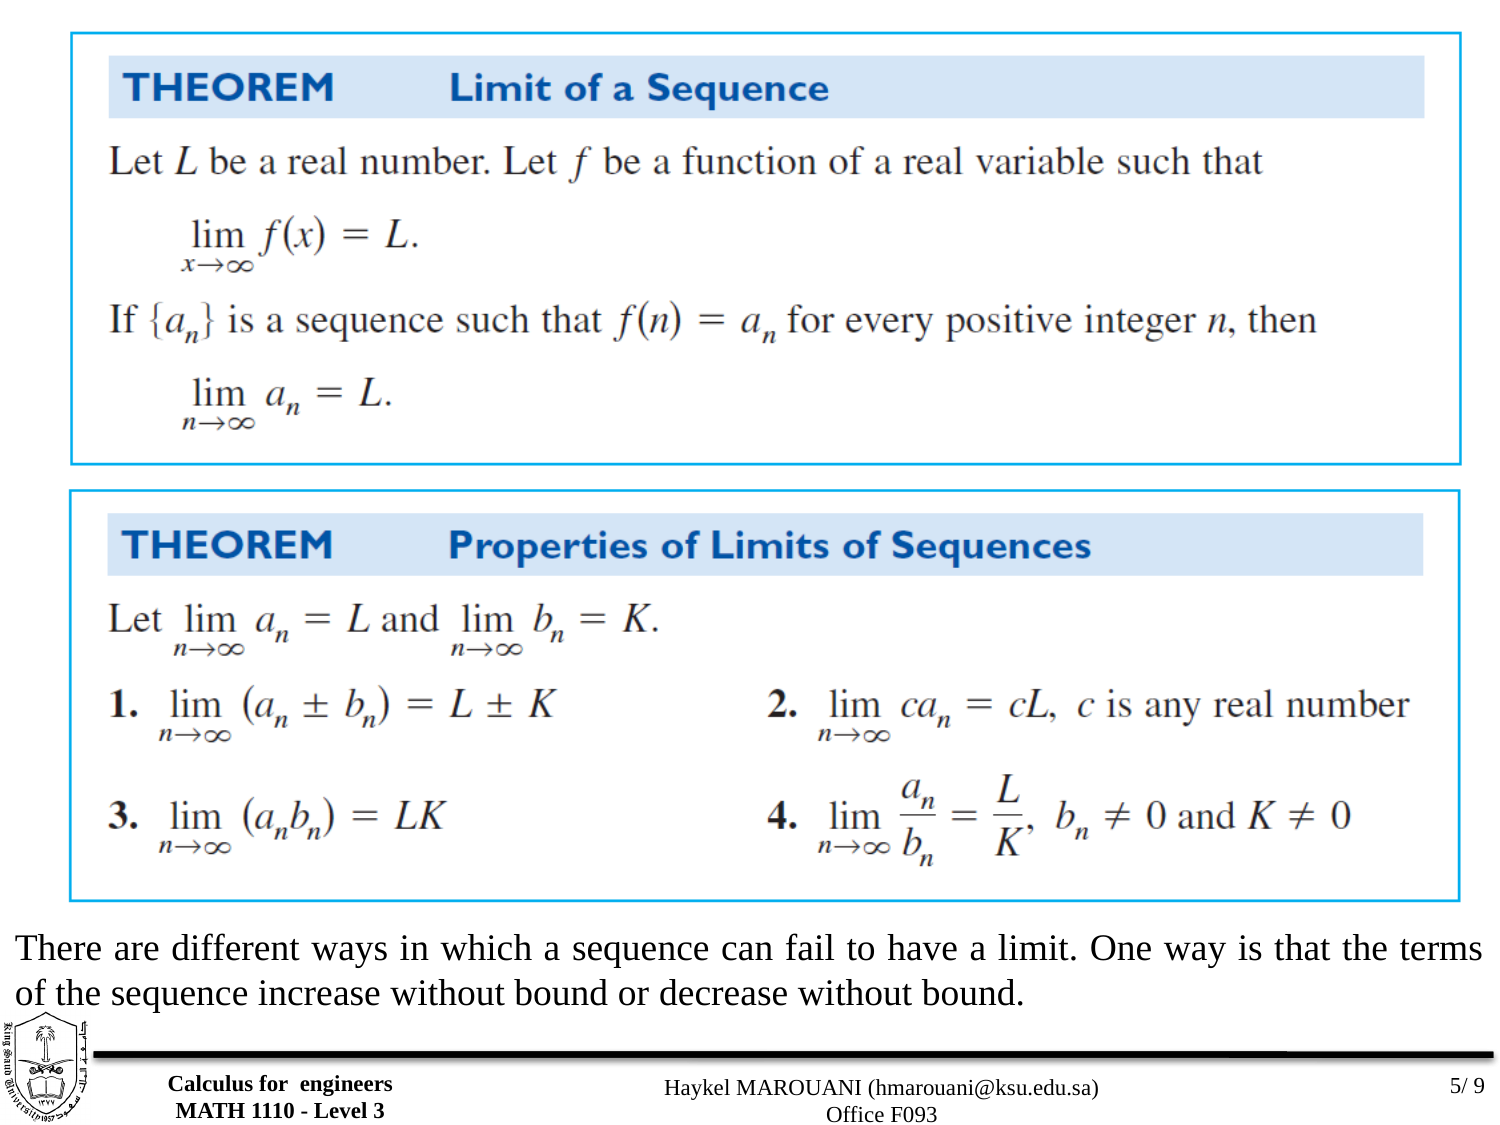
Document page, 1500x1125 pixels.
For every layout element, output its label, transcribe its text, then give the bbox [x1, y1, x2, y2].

picture [0, 1020, 91, 1125]
footer Haykel MAROUANI (hmarouani@ksu.edu.sa) Office F093 [644, 1065, 1120, 1125]
text_box There are different ways in which a sequence can fail to have a limit. One way is that the terms of the sequence increase without bound or decrease without bound. [0, 915, 1500, 1020]
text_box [58, 21, 1477, 474]
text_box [58, 474, 1477, 915]
slide_number 5/ 9 [1359, 1062, 1500, 1123]
slide_number Calculus for engineers MATH 1110 - Level 3 [105, 1060, 456, 1121]
